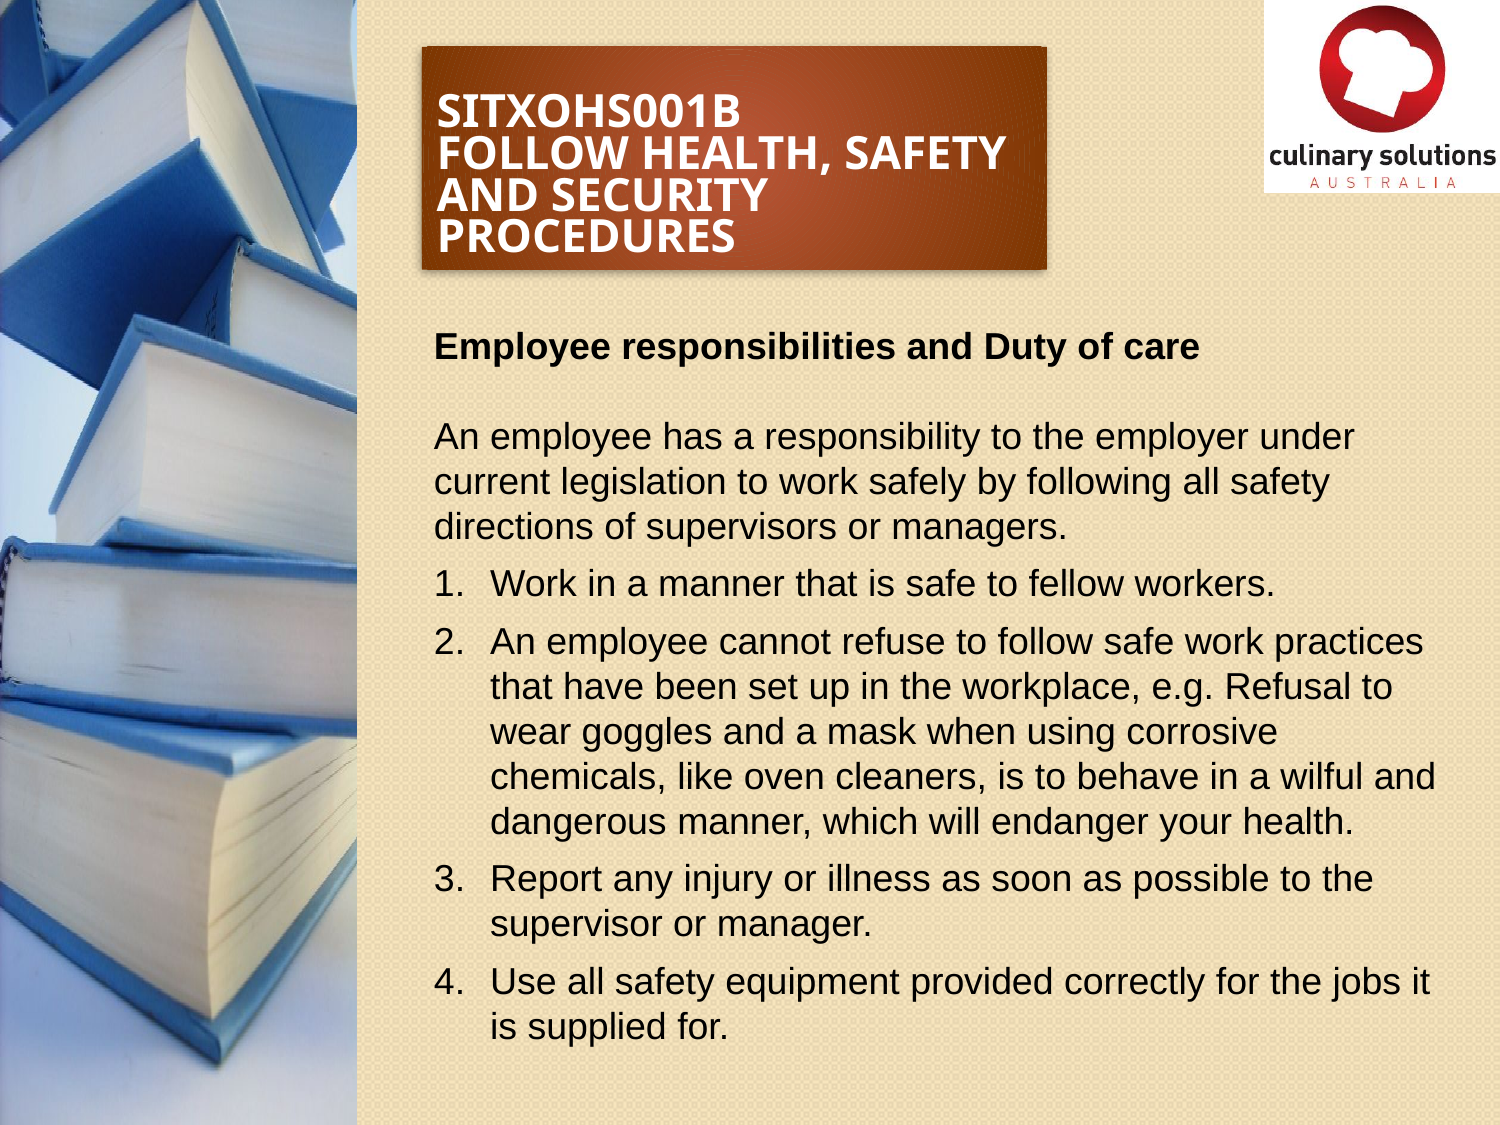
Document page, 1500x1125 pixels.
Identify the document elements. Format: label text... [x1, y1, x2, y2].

picture [1263, 0, 1500, 193]
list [0, 0, 357, 1125]
title SITXOHS001B Follow HEALTH, SAFETY AND SECURITY PROCEDURES [421, 46, 1047, 270]
text_box Employee responsibilities and Duty of care An employee has a responsibility to the employer under current legislation to work safely by following all safety directions of supervisors or managers. Work in a manner that is safe to fellow workers. An employee cannot refuse to follow safe work practices that have been set up in the workplace, e.g. Refusal to wear goggles and a mask when using corrosive chemicals, like oven cleaners, is to behave in a wilful and dangerous manner, which will endanger your health. Report any injury or illness as soon as possible to the supervisor or manager. Use all safety equipment provided correctly for the jobs it is supplied for. [419, 314, 1471, 1100]
